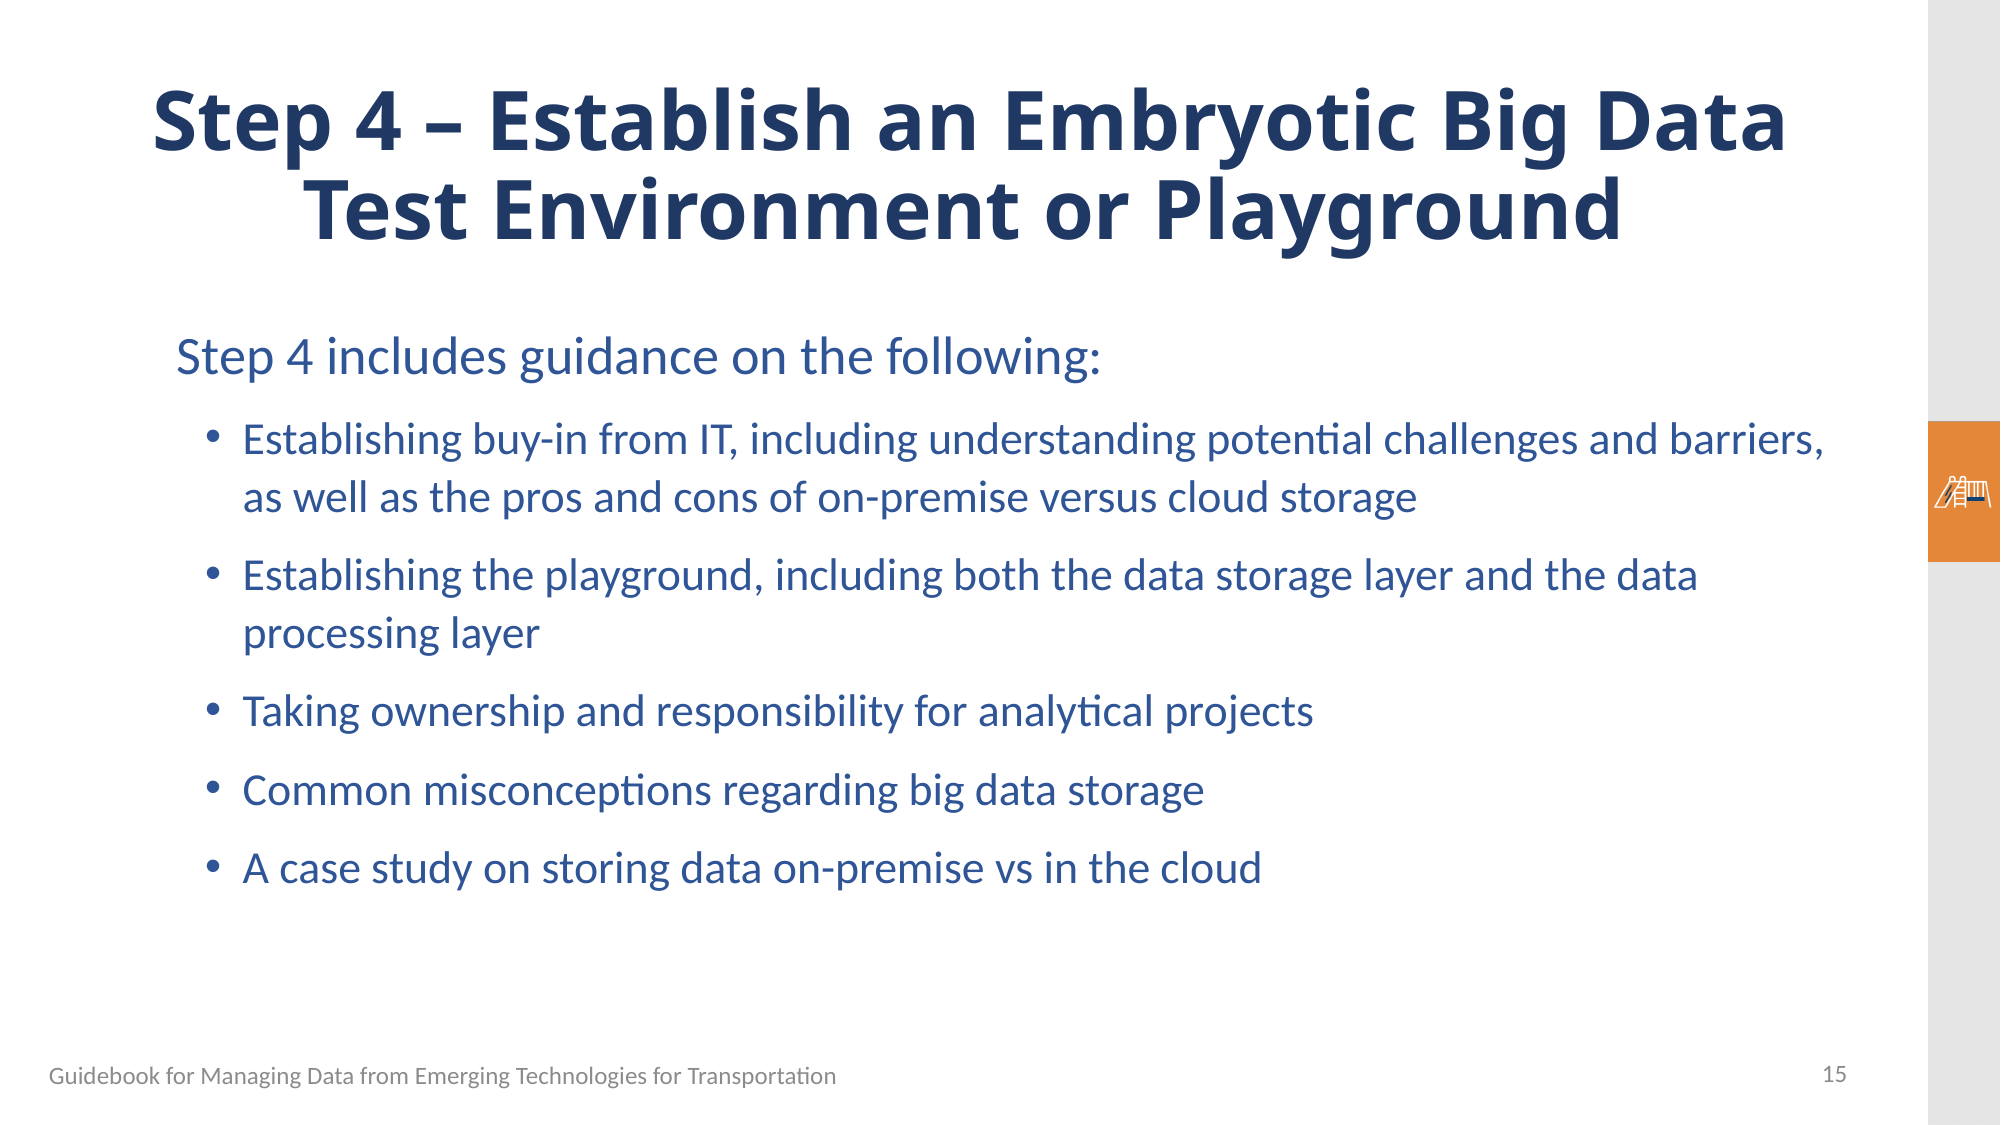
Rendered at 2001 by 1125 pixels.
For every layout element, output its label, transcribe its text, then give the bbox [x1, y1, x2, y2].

slide_number 15 [1412, 1042, 1863, 1103]
title Step 4 – Establish an Embryotic Big Data Test Environment or Playground [137, 59, 1863, 278]
picture [1928, 0, 2000, 1125]
list Step 4 includes guidance on the following: Establishing buy-in from IT, including understanding potential challenges and barriers, as well as the pros and cons of on-premise versus cloud storage Establishing the playground, including both the data storage layer and the data processing layer Taking ownership and responsibility for analytical projects Common misconceptions regarding big data storage A case study on storing data on-premise vs in the cloud [161, 309, 1863, 1103]
footer Guidebook for Managing Data from Emerging Technologies for Transportation [24, 1044, 864, 1105]
